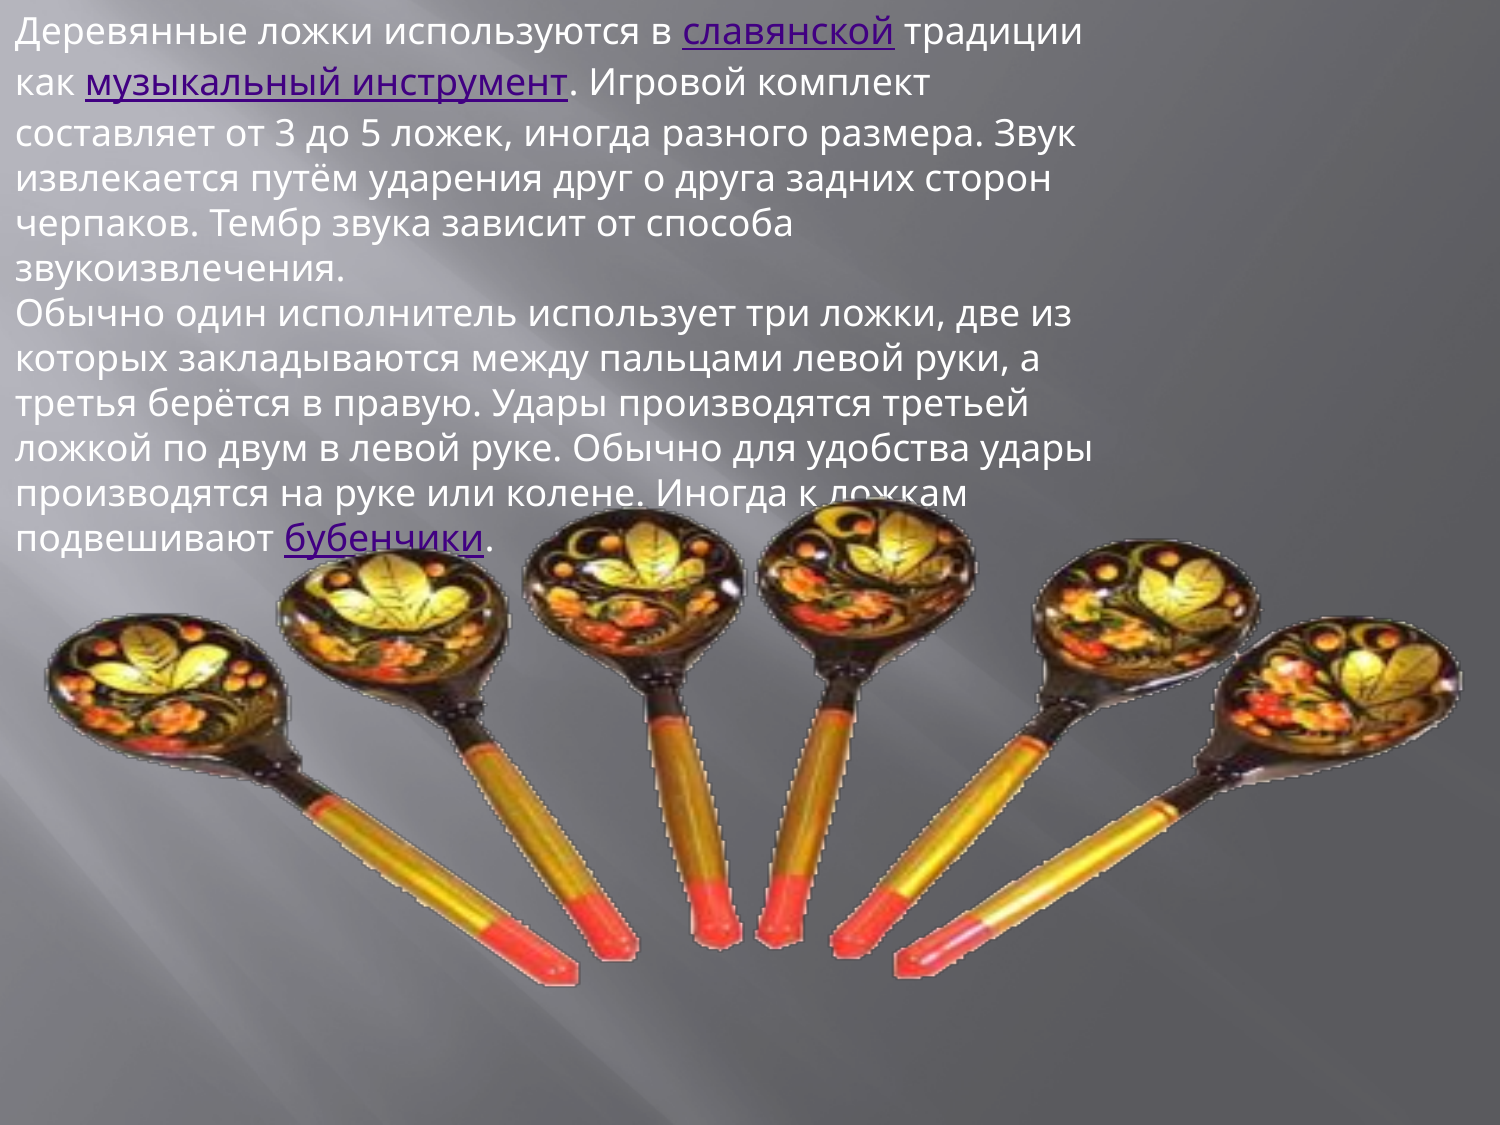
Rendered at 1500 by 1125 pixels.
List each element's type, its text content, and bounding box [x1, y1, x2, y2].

text_box Деревянные ложки используются в славянской традиции как музыкальный инструмент. Игровой комплект составляет от 3 до 5 ложек, иногда разного размера. Звук извлекается путём ударения друг о друга задних сторон черпаков. Тембр звука зависит от способа звукоизвлечения. Обычно один исполнитель использует три ложки, две из которых закладываются между пальцами левой руки, а третья берётся в правую. Удары производятся третьей ложкой по двум в левой руке. Обычно для удобства удары производятся на руке или колене. Иногда к ложкам подвешивают бубенчики. [0, 0, 1125, 480]
picture [0, 480, 1500, 1020]
